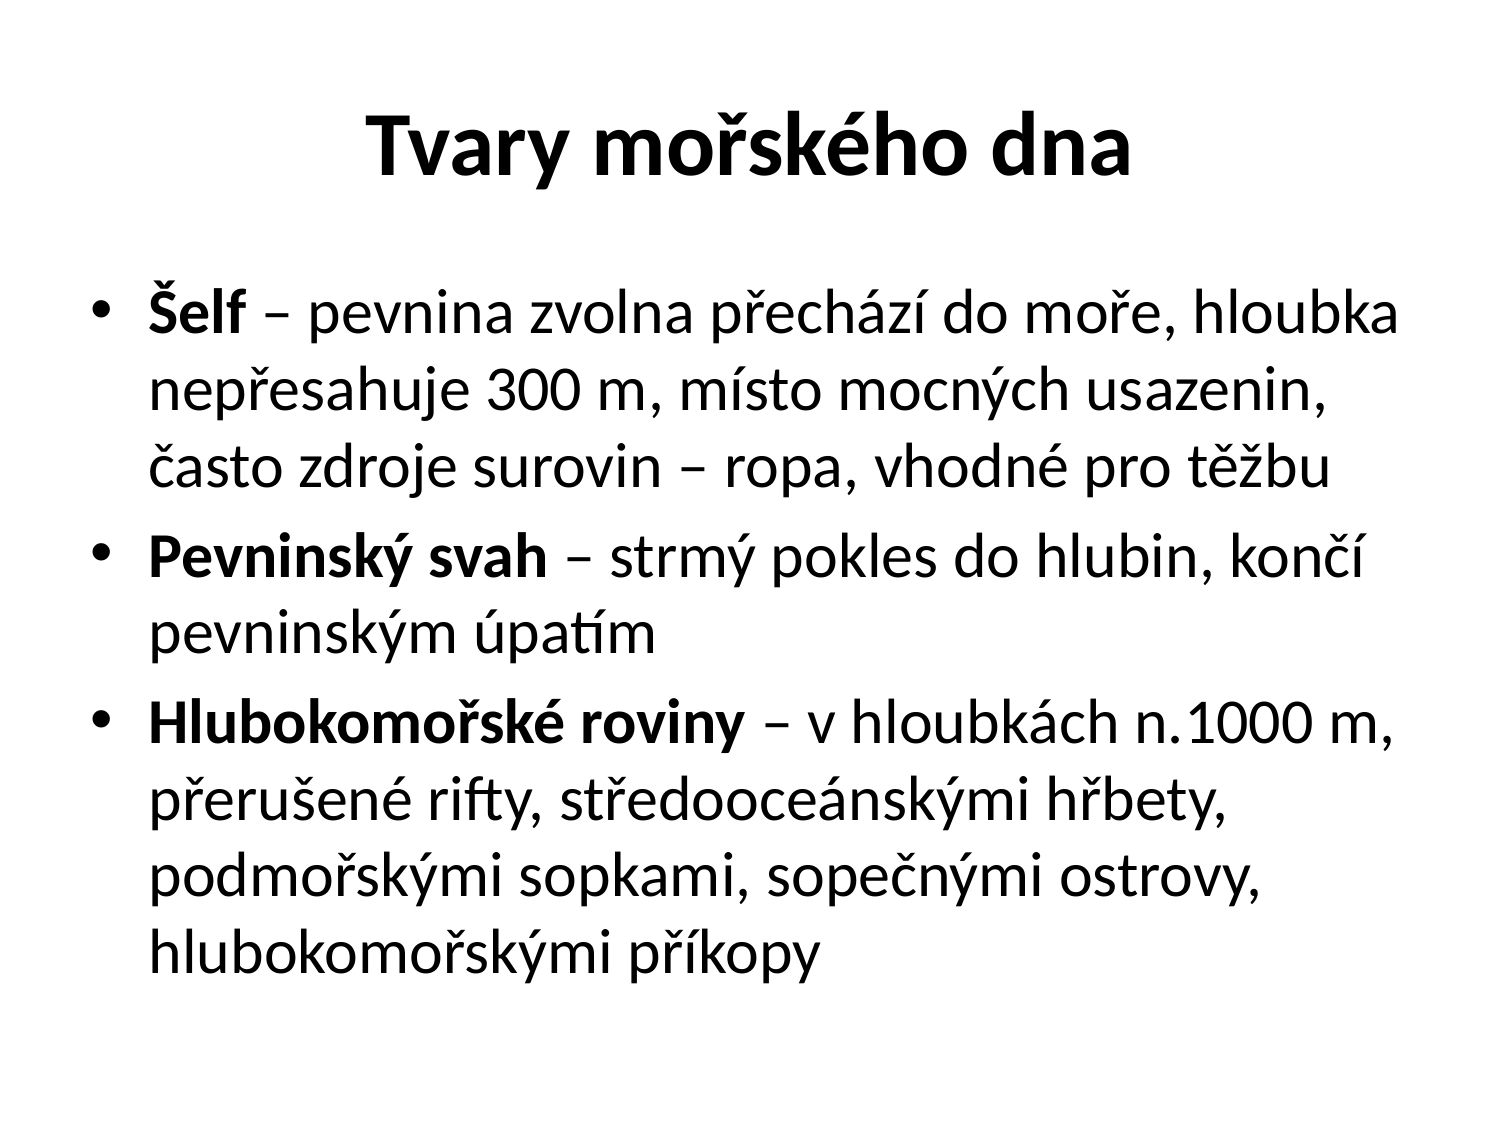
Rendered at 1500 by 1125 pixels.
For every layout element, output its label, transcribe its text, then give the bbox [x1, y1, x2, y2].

title Tvary mořského dna [75, 45, 1425, 233]
list Šelf – pevnina zvolna přechází do moře, hloubka nepřesahuje 300 m, místo mocných usazenin, často zdroje surovin – ropa, vhodné pro těžbu Pevninský svah – strmý pokles do hlubin, končí pevninským úpatím Hlubokomořské roviny – v hloubkách n.1000 m, přerušené rifty, středooceánskými hřbety, podmořskými sopkami, sopečnými ostrovy, hlubokomořskými příkopy [75, 262, 1425, 1005]
